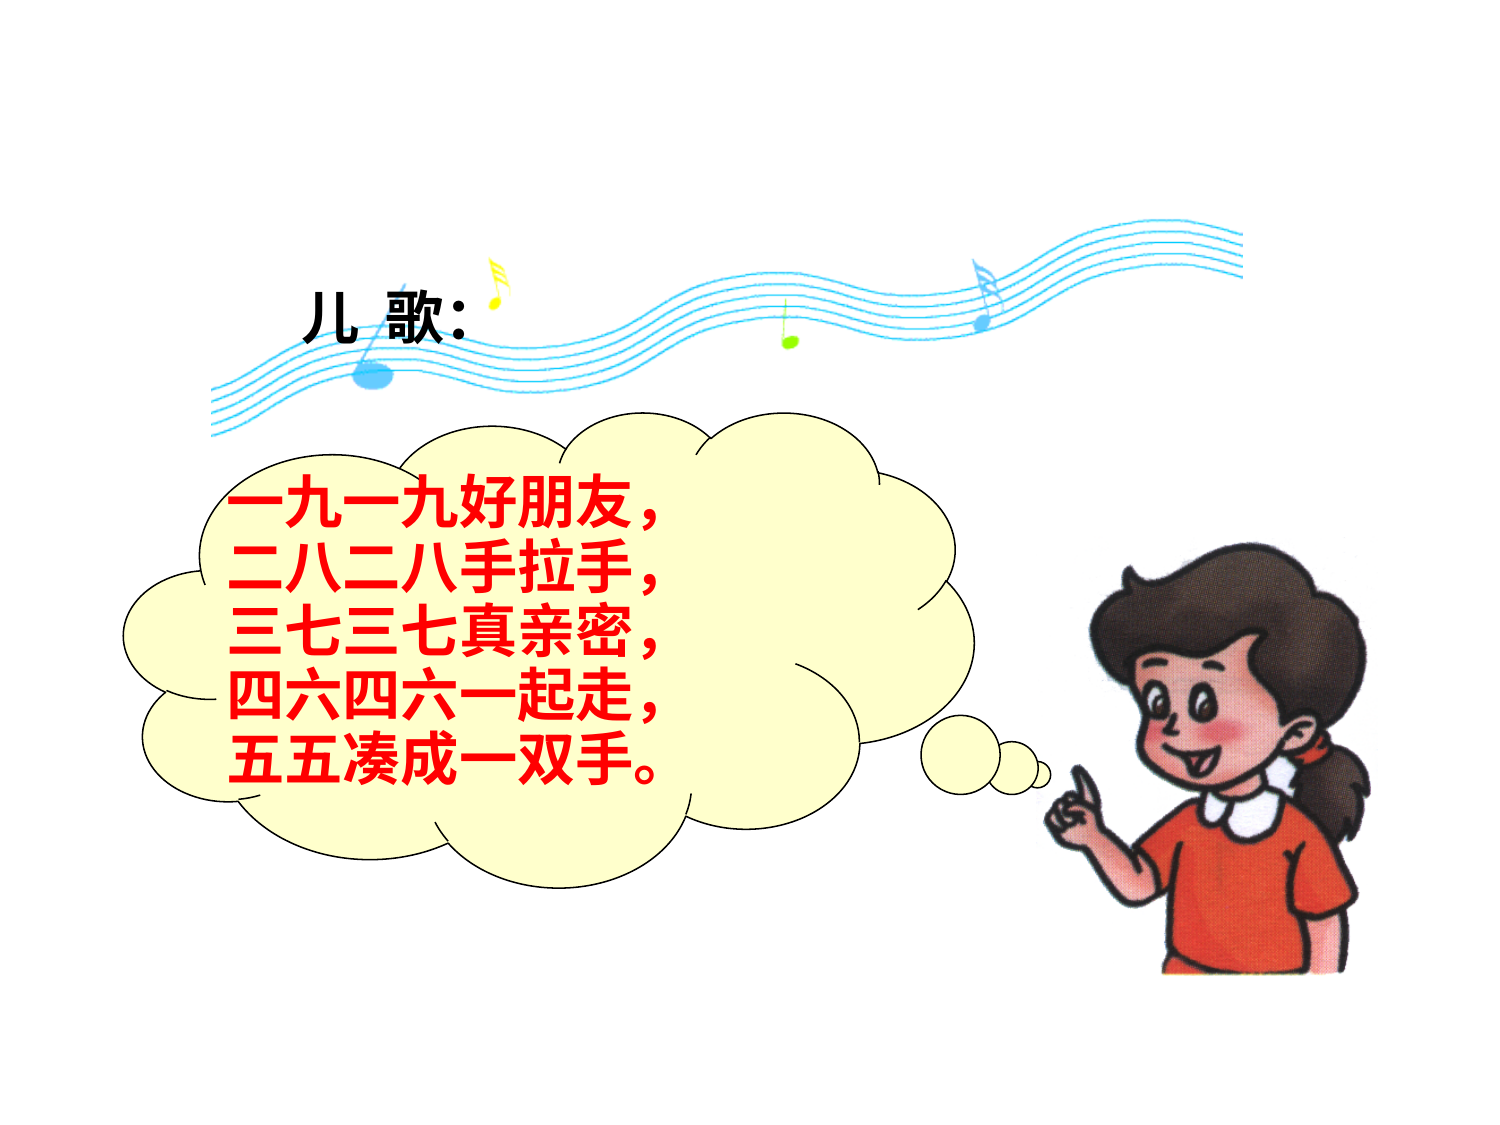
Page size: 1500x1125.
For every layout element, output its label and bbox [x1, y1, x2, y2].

text_box [123, 148, 1378, 976]
